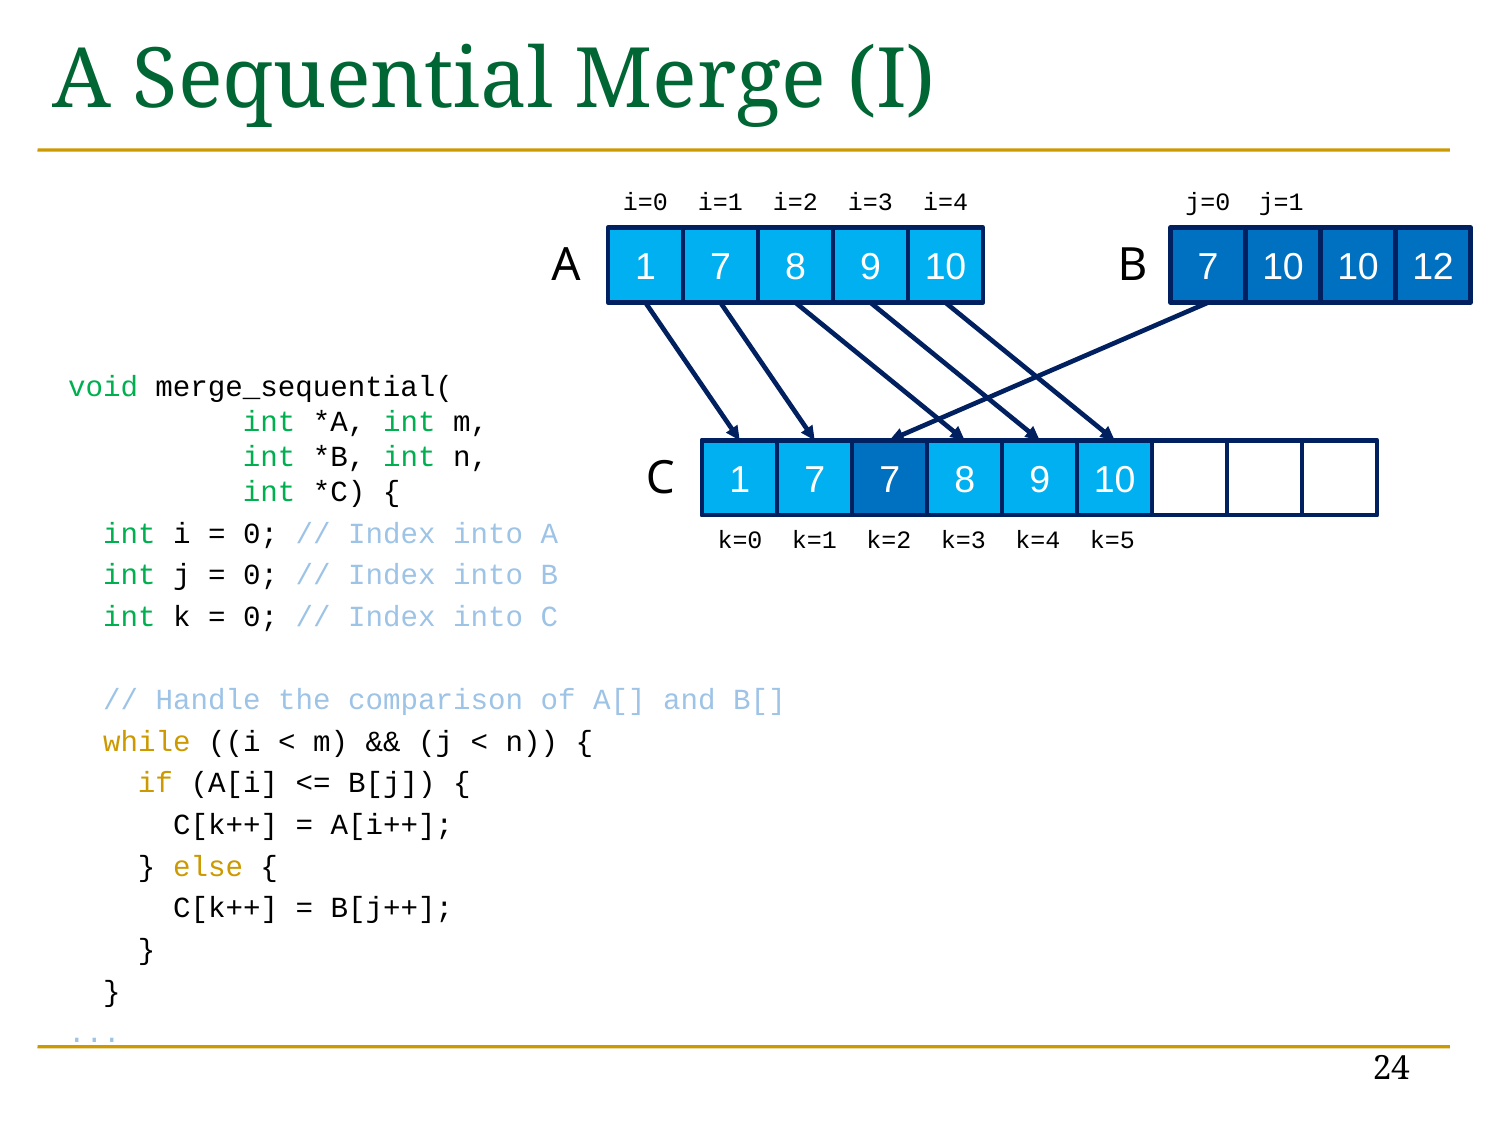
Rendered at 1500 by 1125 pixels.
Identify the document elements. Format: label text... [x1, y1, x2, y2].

text_box void merge_sequential( int *A, int m, int *B, int n, int *C) { int i = 0; // Index into A int j = 0; // Index into B int k = 0; // Index into C // Handle the comparison of A[] and B[] while ((i < m) && (j < n)) { if (A[i] <= B[j]) { C[k++] = A[i++]; } else { C[k++] = B[j++]; } } ... [53, 359, 835, 1035]
text_box j=0 [1170, 177, 1244, 223]
text_box k=2 [851, 523, 926, 561]
text_box i=1 [683, 177, 758, 223]
text_box 9 [832, 227, 907, 300]
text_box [795, 302, 868, 441]
text_box 1 [607, 227, 682, 303]
text_box A [536, 227, 596, 298]
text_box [645, 302, 718, 441]
text_box i=2 [758, 177, 833, 223]
text_box 7 [682, 227, 757, 300]
text_box 10 [1245, 227, 1320, 303]
text_box k=0 [702, 523, 777, 561]
text_box k=1 [777, 523, 851, 561]
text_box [945, 302, 1115, 441]
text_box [870, 302, 943, 441]
title A Sequential Merge (I) [37, 0, 1451, 150]
text_box i=0 [608, 177, 683, 223]
text_box k=4 [1000, 523, 1075, 561]
text_box 8 [757, 227, 832, 300]
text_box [720, 302, 793, 441]
text_box 12 [1395, 227, 1471, 303]
text_box k=5 [1075, 523, 1150, 561]
text_box j=1 [1244, 177, 1319, 223]
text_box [701, 439, 1378, 516]
text_box B [1102, 227, 1163, 298]
text_box 10 [1320, 227, 1395, 303]
slide_number 24 [1074, 1023, 1426, 1100]
text_box 7 [1170, 227, 1245, 303]
text_box 10 [907, 227, 983, 299]
text_box i=4 [908, 177, 983, 223]
text_box i=3 [833, 177, 908, 223]
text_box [1116, 302, 1209, 441]
text_box C [631, 440, 690, 510]
text_box k=3 [926, 523, 1000, 561]
